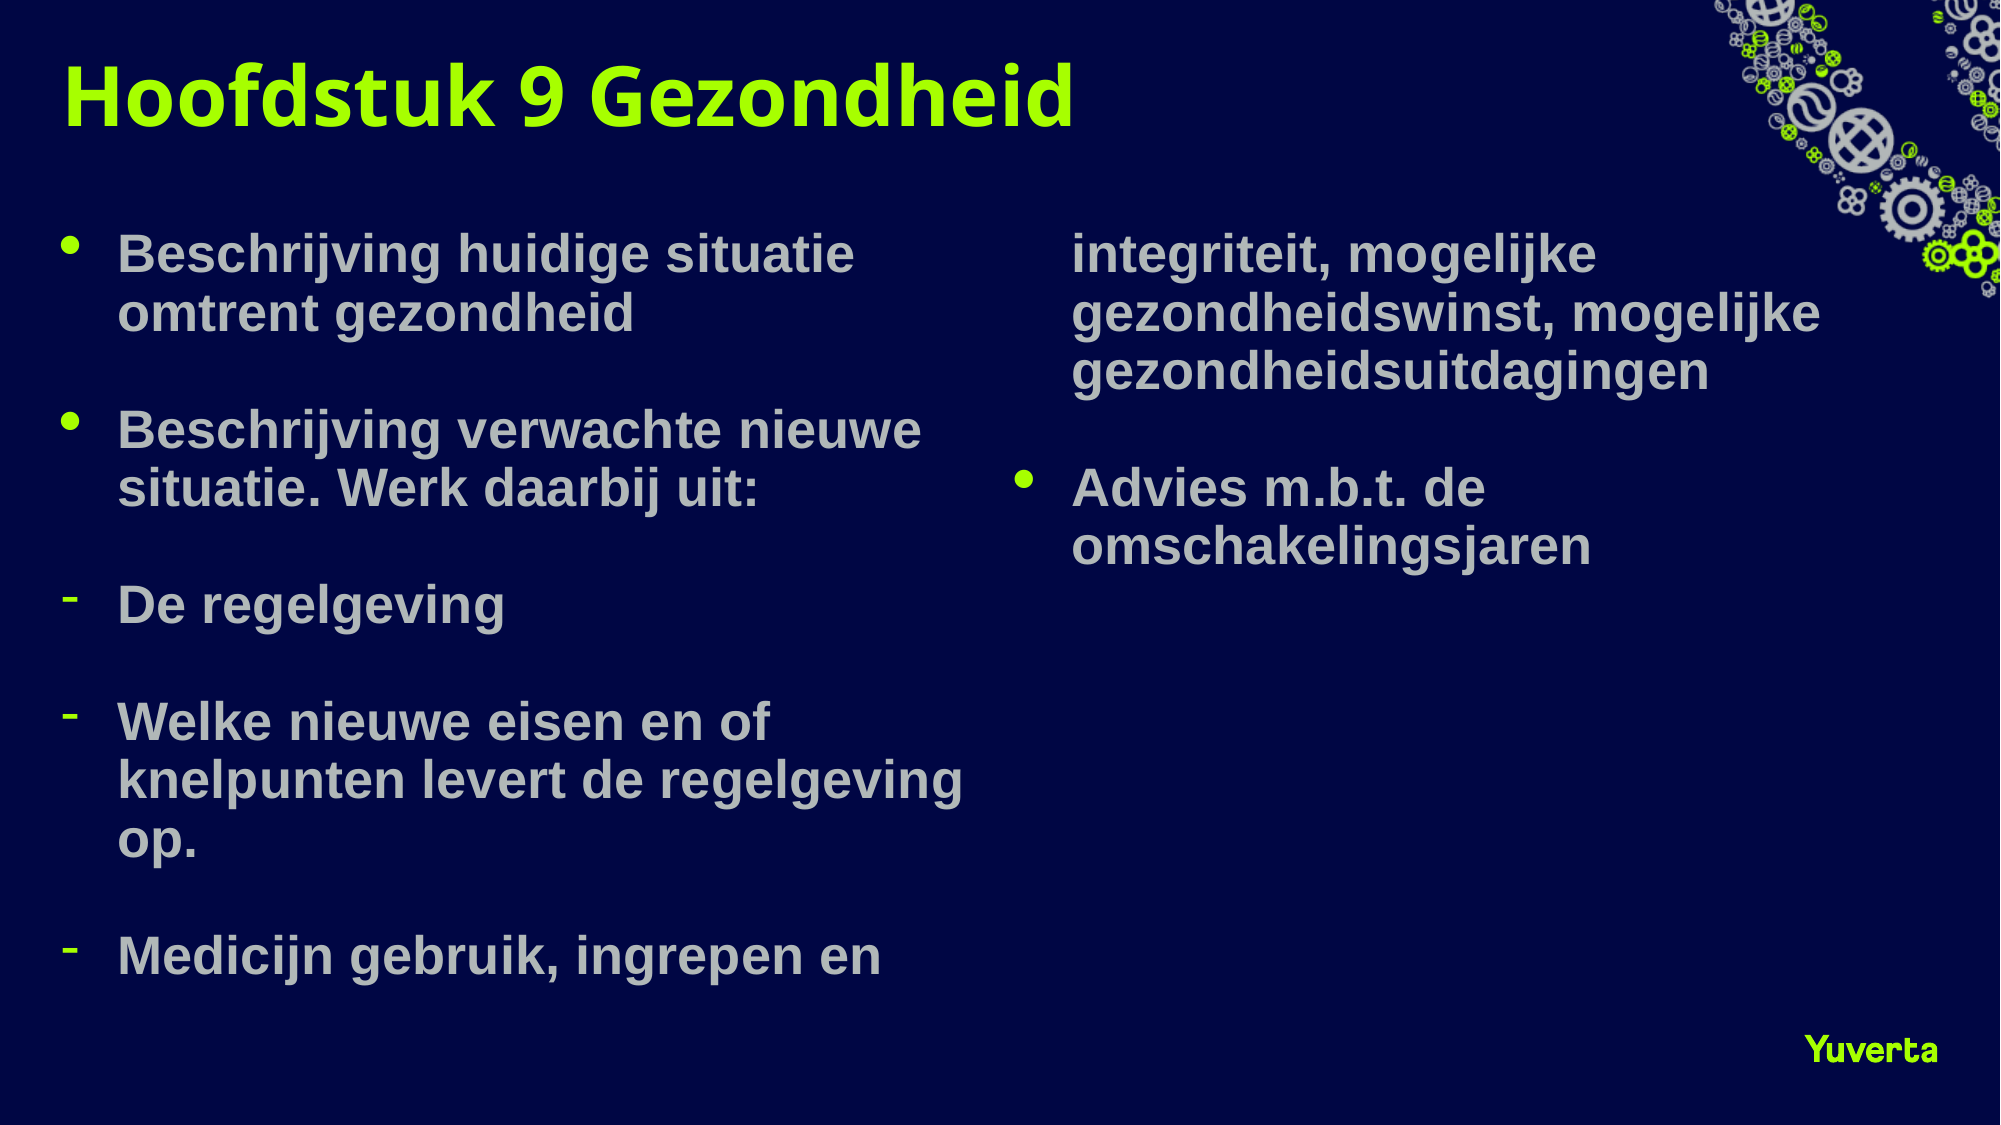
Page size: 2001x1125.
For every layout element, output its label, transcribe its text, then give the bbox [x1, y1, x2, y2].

title Hoofdstuk 9 Gezondheid [60, 48, 1744, 225]
list Beschrijving huidige situatie omtrent gezondheid Beschrijving verwachte nieuwe situatie. Werk daarbij uit: De regelgeving Welke nieuwe eisen en of knelpunten levert de regelgeving op. Medicijn gebruik, ingrepen en integriteit, mogelijke gezondheidswinst, mogelijke gezondheidsuitdagingen Advies m.b.t. de omschakelingsjaren [60, 225, 1940, 1006]
picture [0, 0, 2000, 1125]
